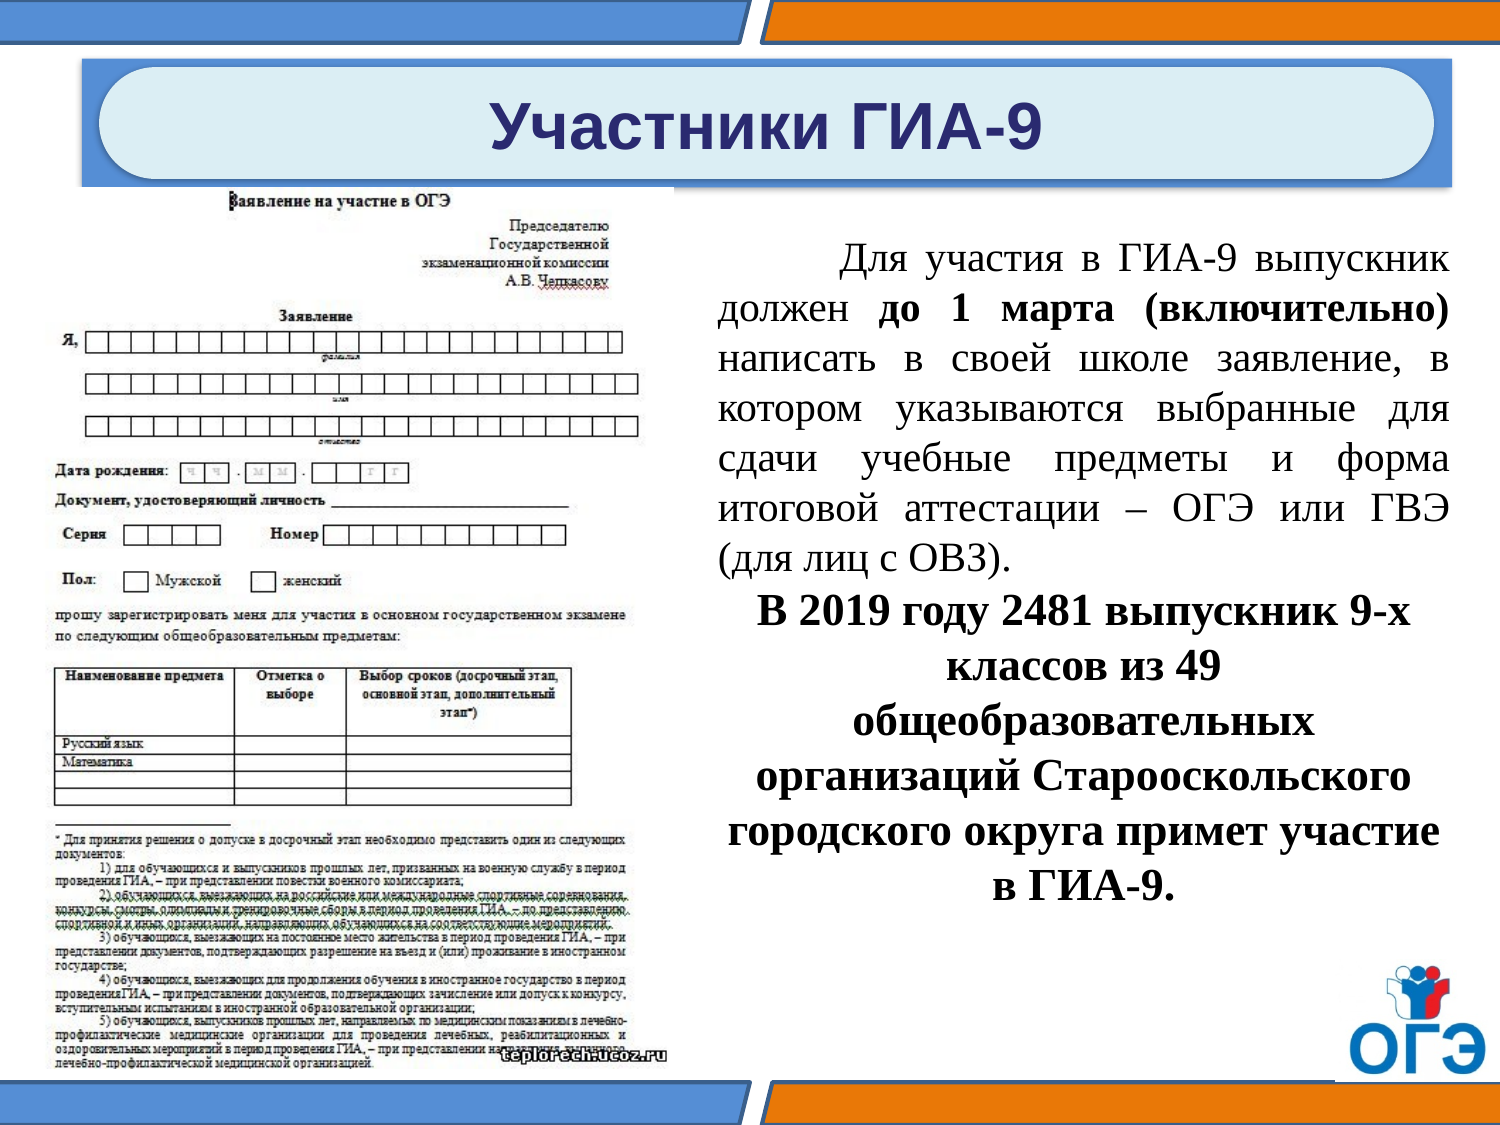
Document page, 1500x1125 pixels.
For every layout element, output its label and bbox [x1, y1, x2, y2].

text_box [81, 58, 1453, 188]
picture [1335, 958, 1500, 1082]
text_box [0, 0, 1500, 1125]
picture [23, 187, 674, 1069]
